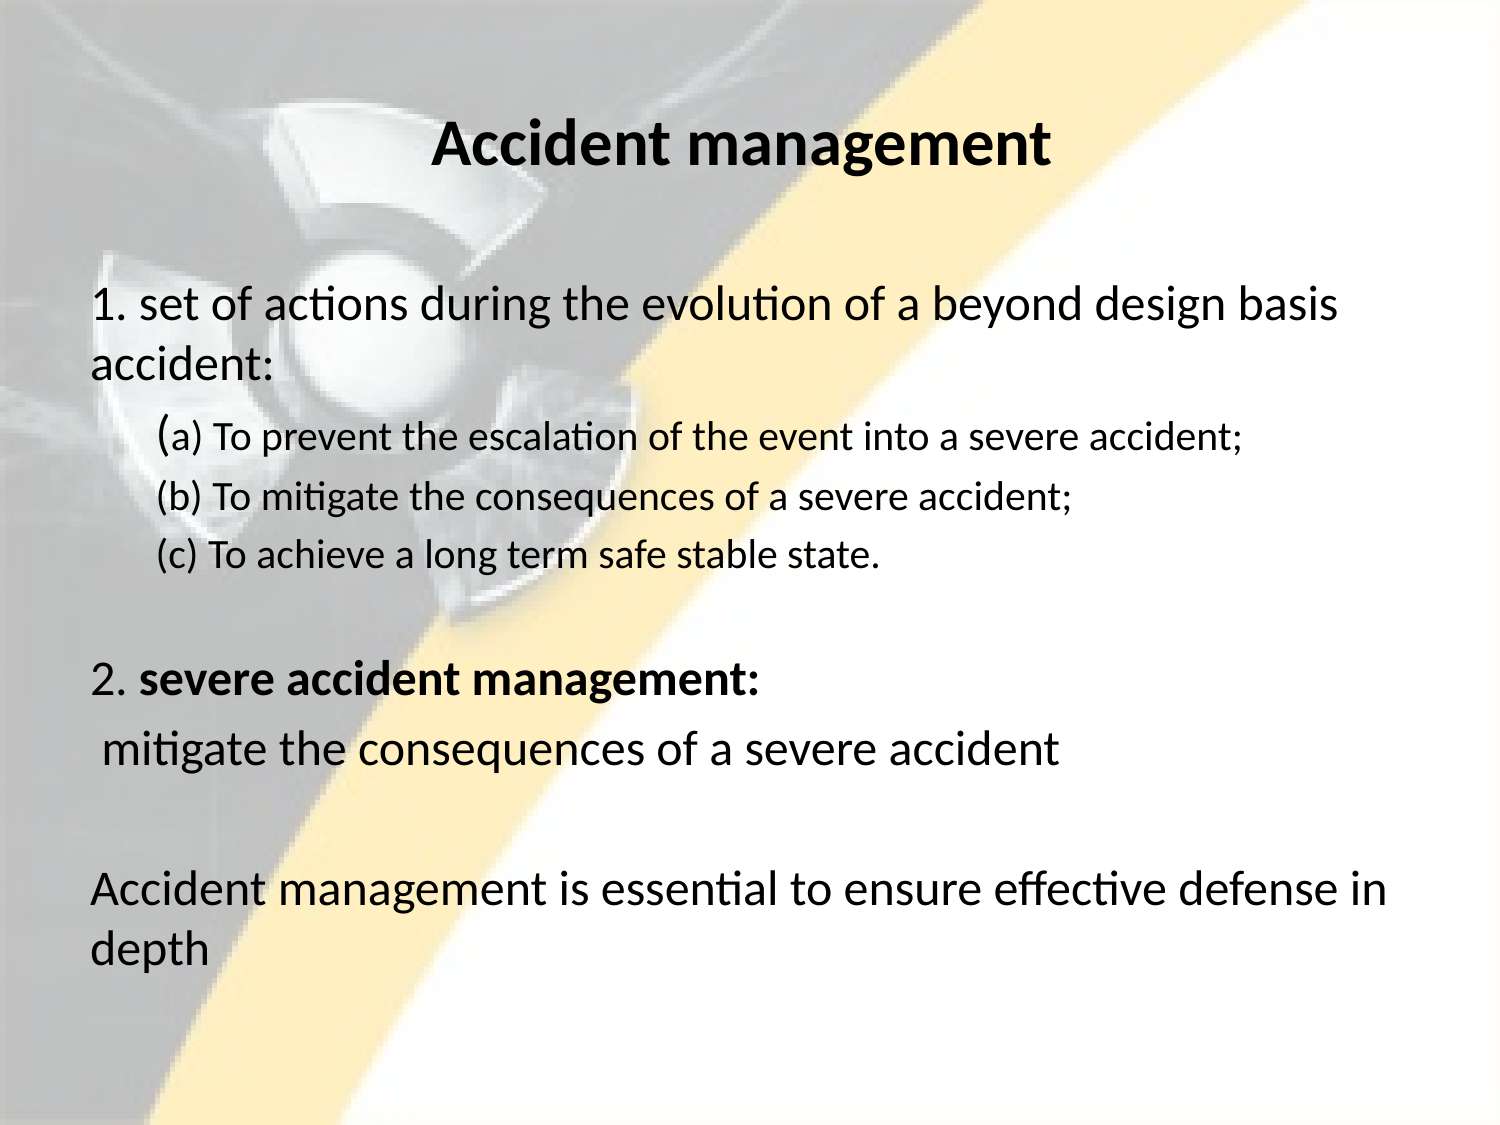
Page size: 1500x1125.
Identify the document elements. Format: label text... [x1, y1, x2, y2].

title Accident management [75, 45, 1425, 233]
list 1. set of actions during the evolution of a beyond design basis accident: (a) To prevent the escalation of the event into a severe accident; (b) To mitigate the consequences of a severe accident; (c) To achieve a long term safe stable state. 2. severe accident management: mitigate the consequences of a severe accident Accident management is essential to ensure effective defense in depth [75, 262, 1425, 1005]
